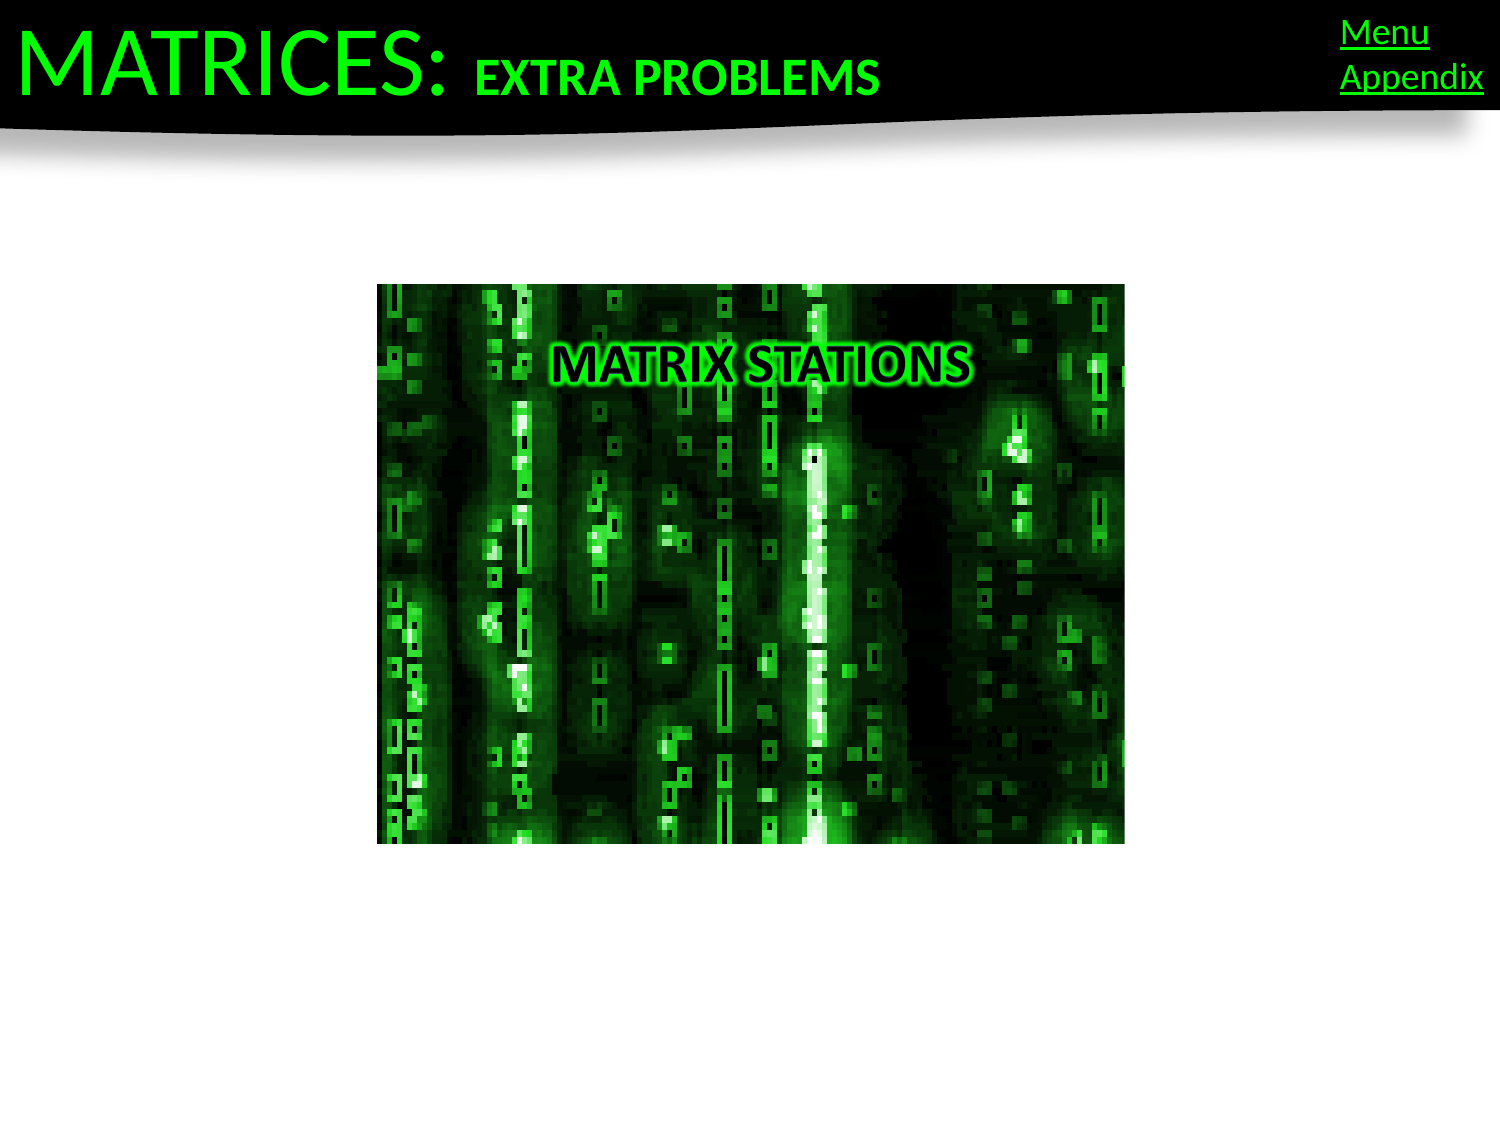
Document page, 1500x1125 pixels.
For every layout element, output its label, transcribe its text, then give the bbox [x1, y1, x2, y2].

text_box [374, 281, 1125, 844]
text_box MATRICES: EXTRA PROBLEMS [0, 0, 1500, 138]
text_box Menu Appendix [1324, 0, 1499, 105]
